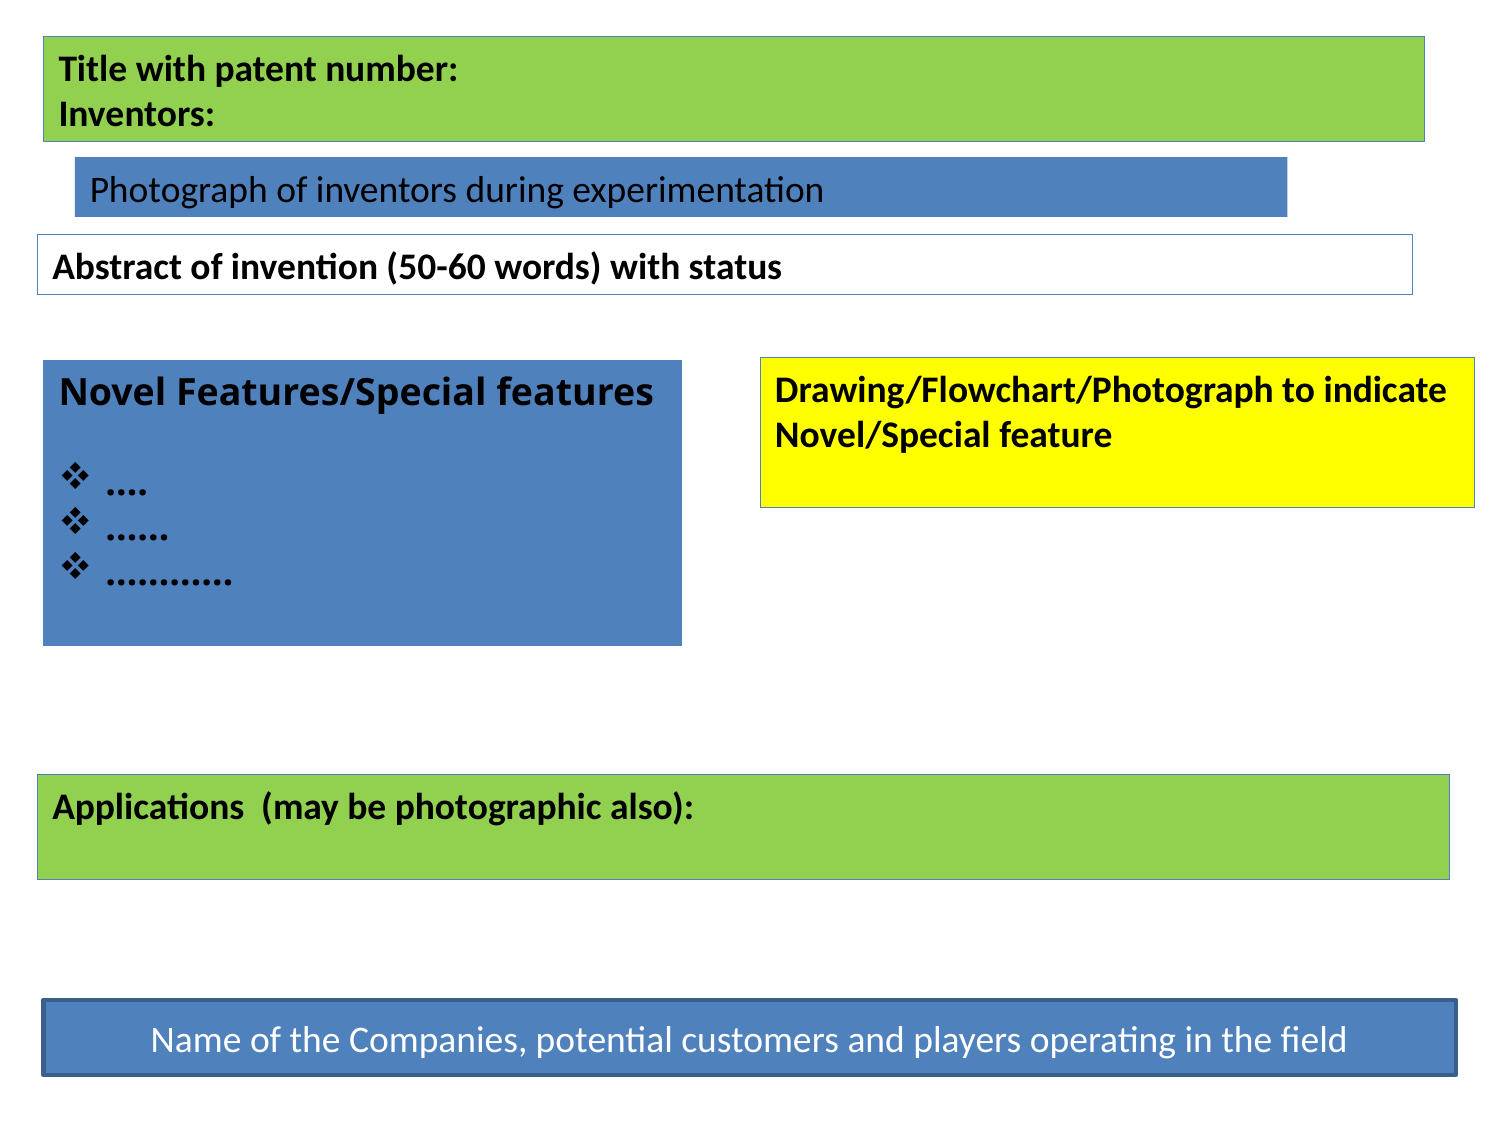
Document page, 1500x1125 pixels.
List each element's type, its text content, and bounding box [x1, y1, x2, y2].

text_box Applications (may be photographic also): [37, 774, 1450, 880]
text_box Title with patent number: Inventors: [43, 36, 1425, 142]
text_box Drawing/Flowchart/Photograph to indicate Novel/Special feature [760, 357, 1475, 508]
text_box Photograph of inventors during experimentation [74, 157, 1288, 217]
text_box Novel Features/Special features …. …… ………… [43, 360, 682, 646]
text_box Name of the Companies, potential customers and players operating in the field [41, 998, 1458, 1077]
text_box Abstract of invention (50-60 words) with status [37, 234, 1413, 295]
